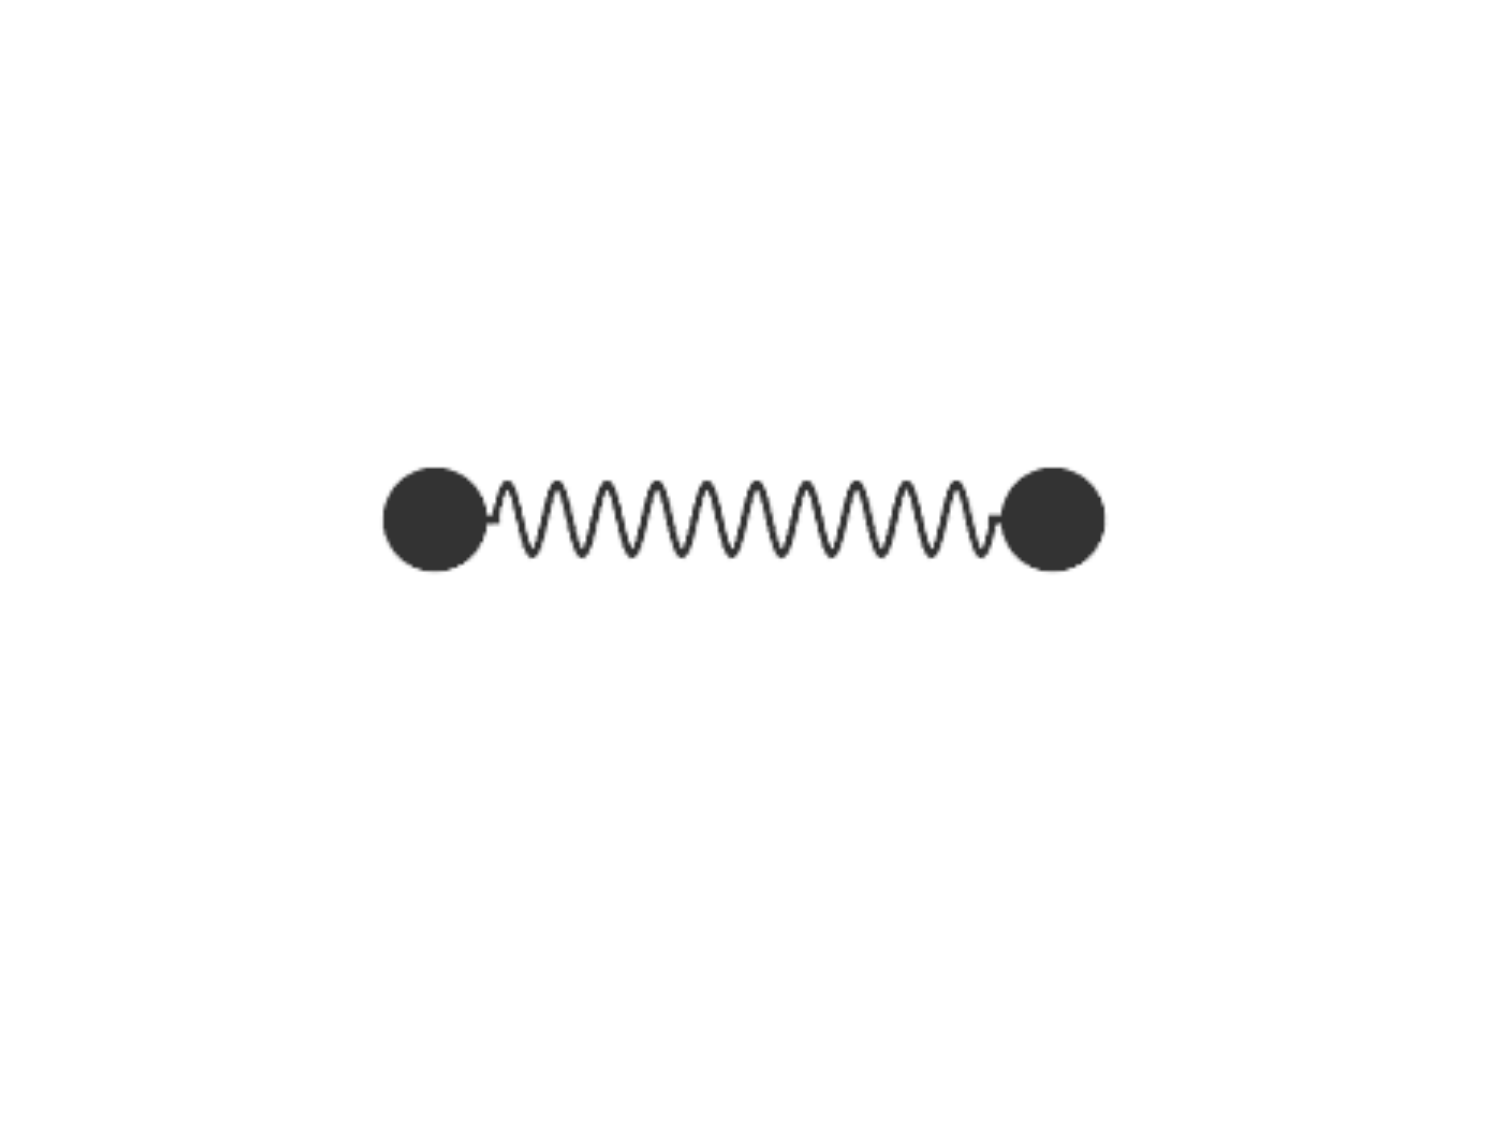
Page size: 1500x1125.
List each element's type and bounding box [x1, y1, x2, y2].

picture [332, 108, 1157, 933]
